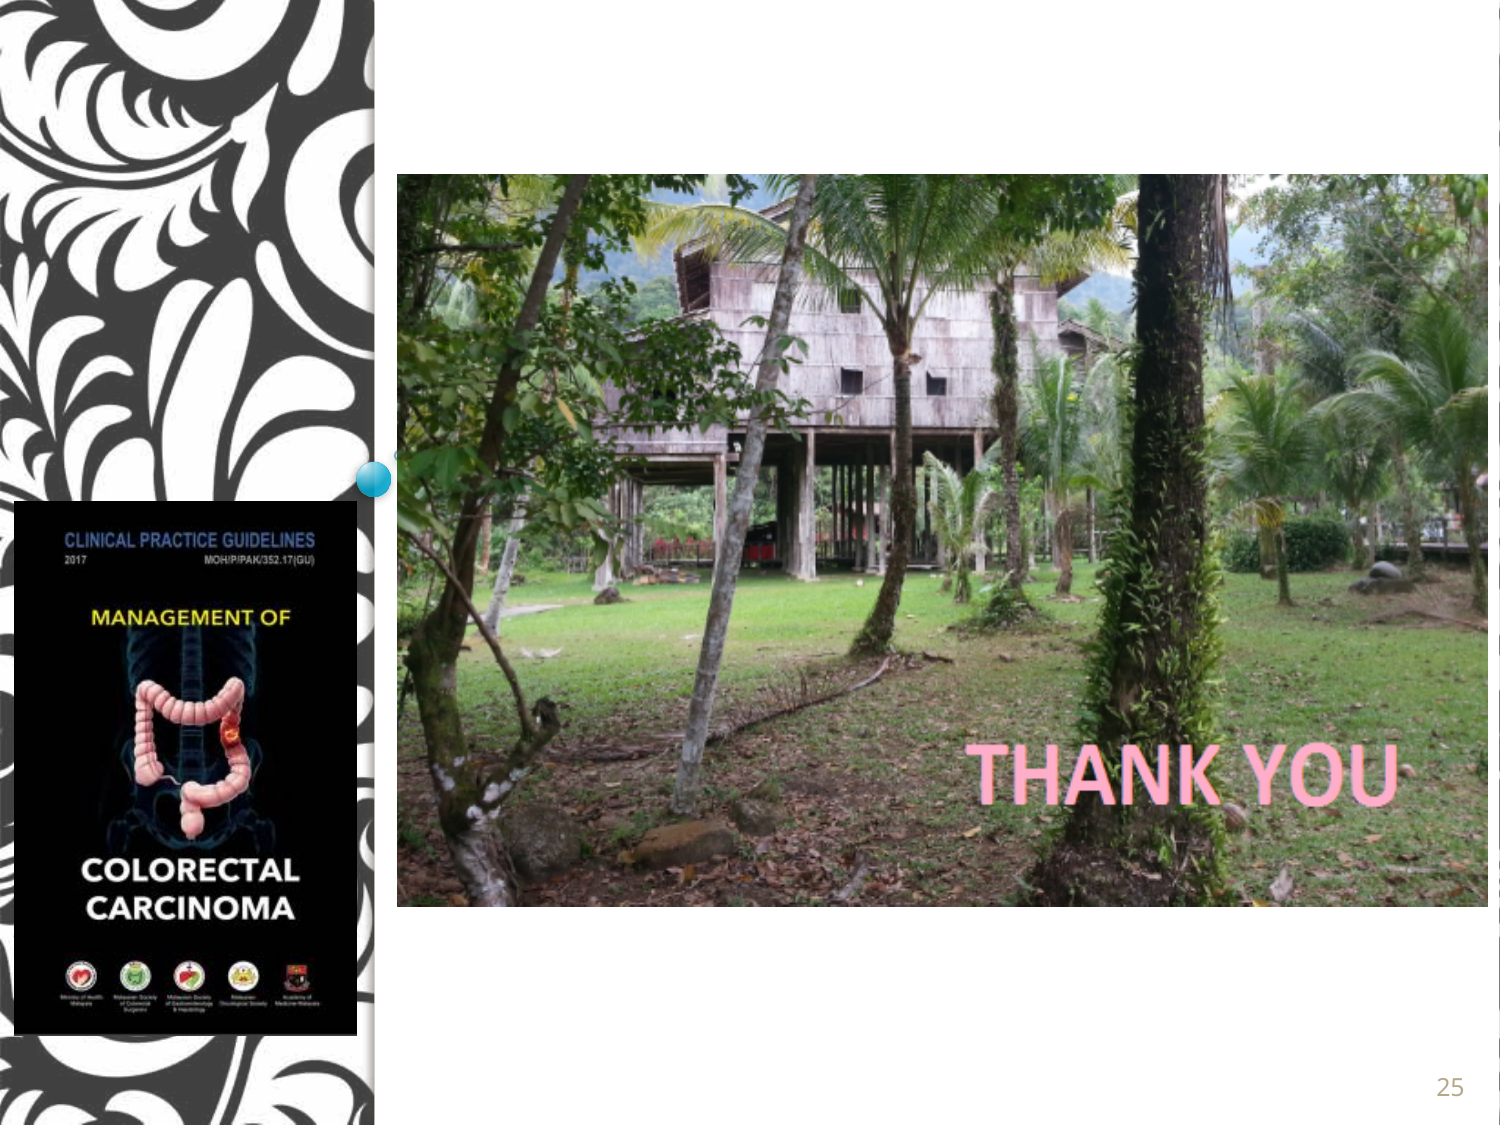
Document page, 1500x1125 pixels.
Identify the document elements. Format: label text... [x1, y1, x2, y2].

picture [397, 173, 1489, 907]
slide_number 25 [1413, 1034, 1488, 1113]
picture [14, 501, 358, 1036]
